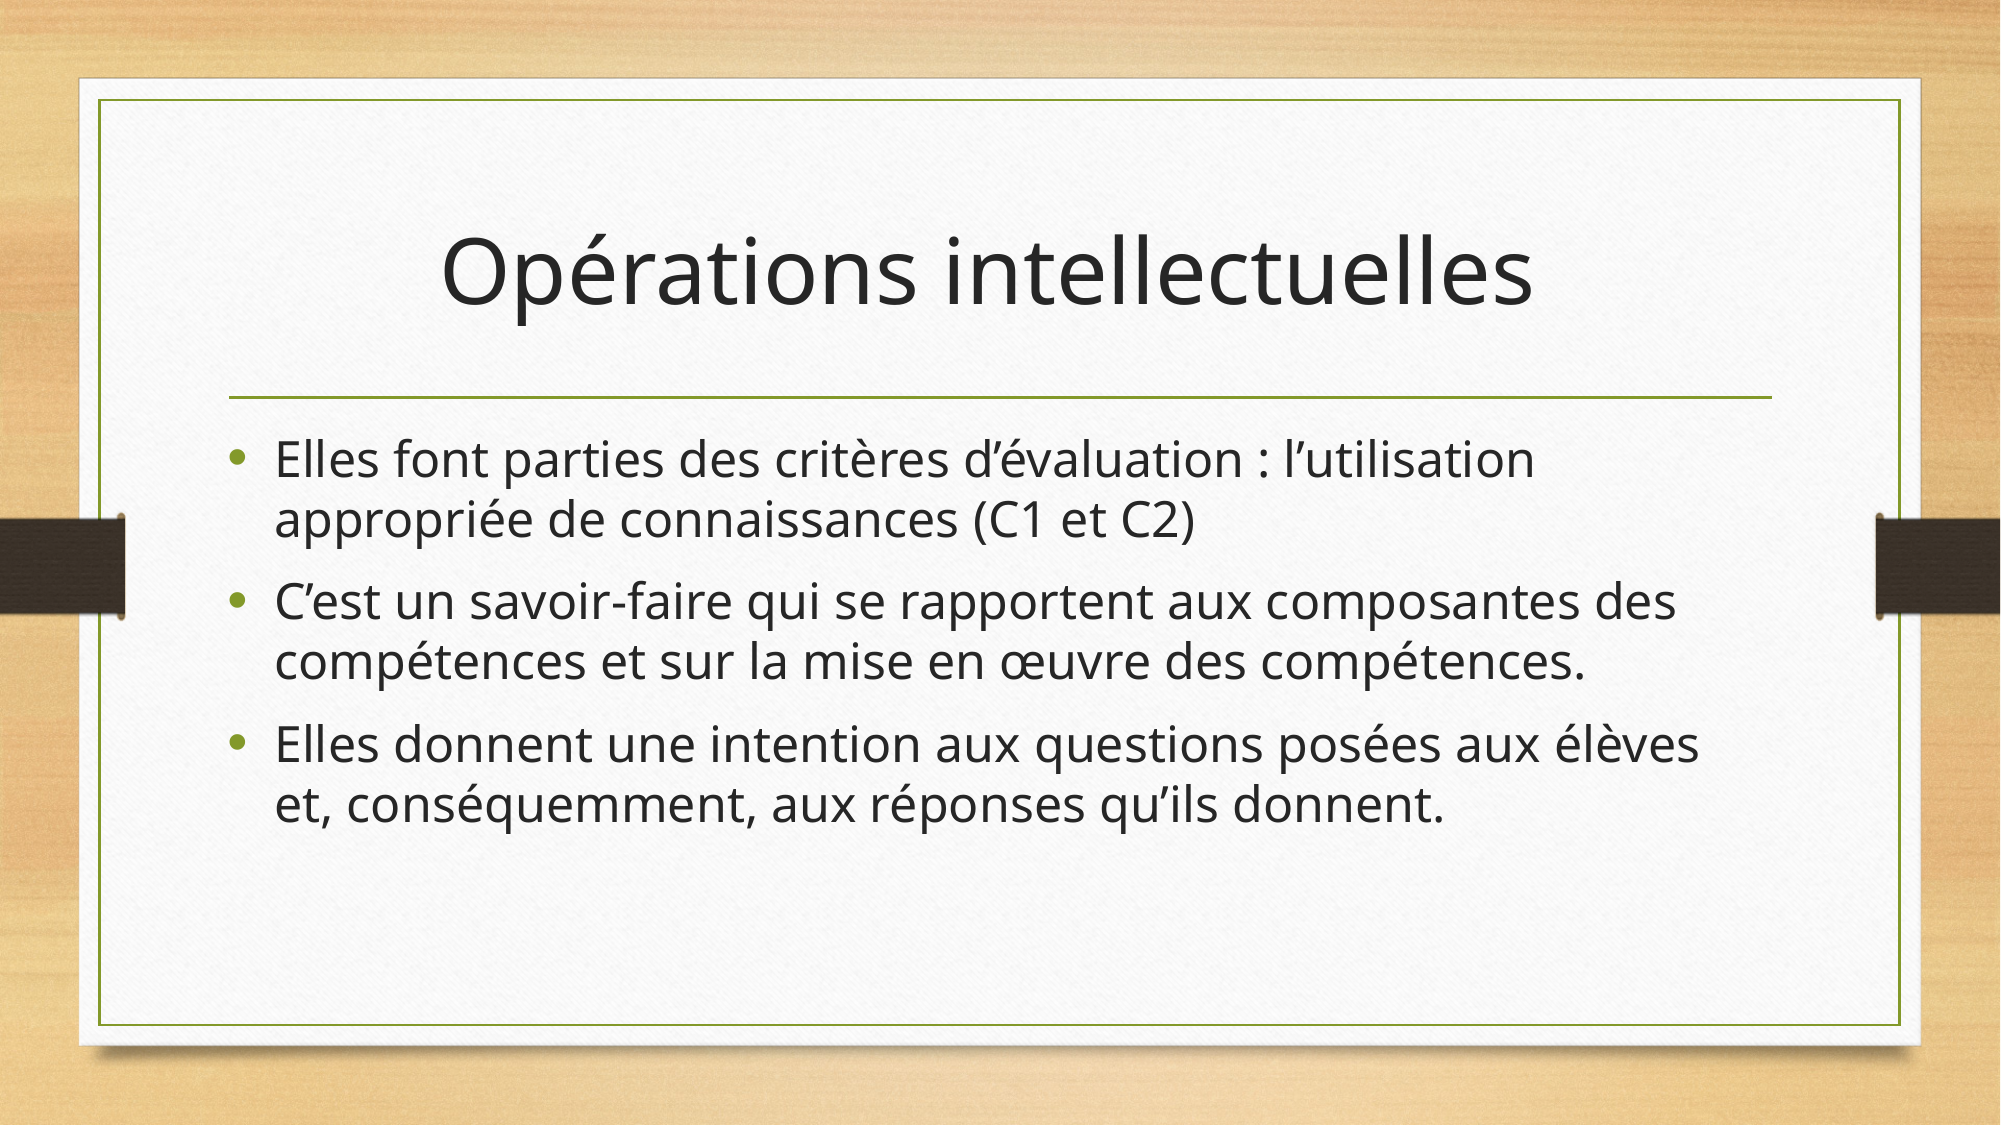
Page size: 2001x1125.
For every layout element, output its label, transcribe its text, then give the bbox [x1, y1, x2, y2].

picture [0, 0, 2001, 1125]
title Opérations intellectuelles [212, 161, 1788, 375]
list Elles font parties des critères d’évaluation : l’utilisation appropriée de connaissances (C1 et C2) C’est un savoir-faire qui se rapportent aux composantes des compétences et sur la mise en œuvre des compétences. Elles donnent une intention aux questions posées aux élèves et, conséquemment, aux réponses qu’ils donnent. [212, 419, 1788, 964]
